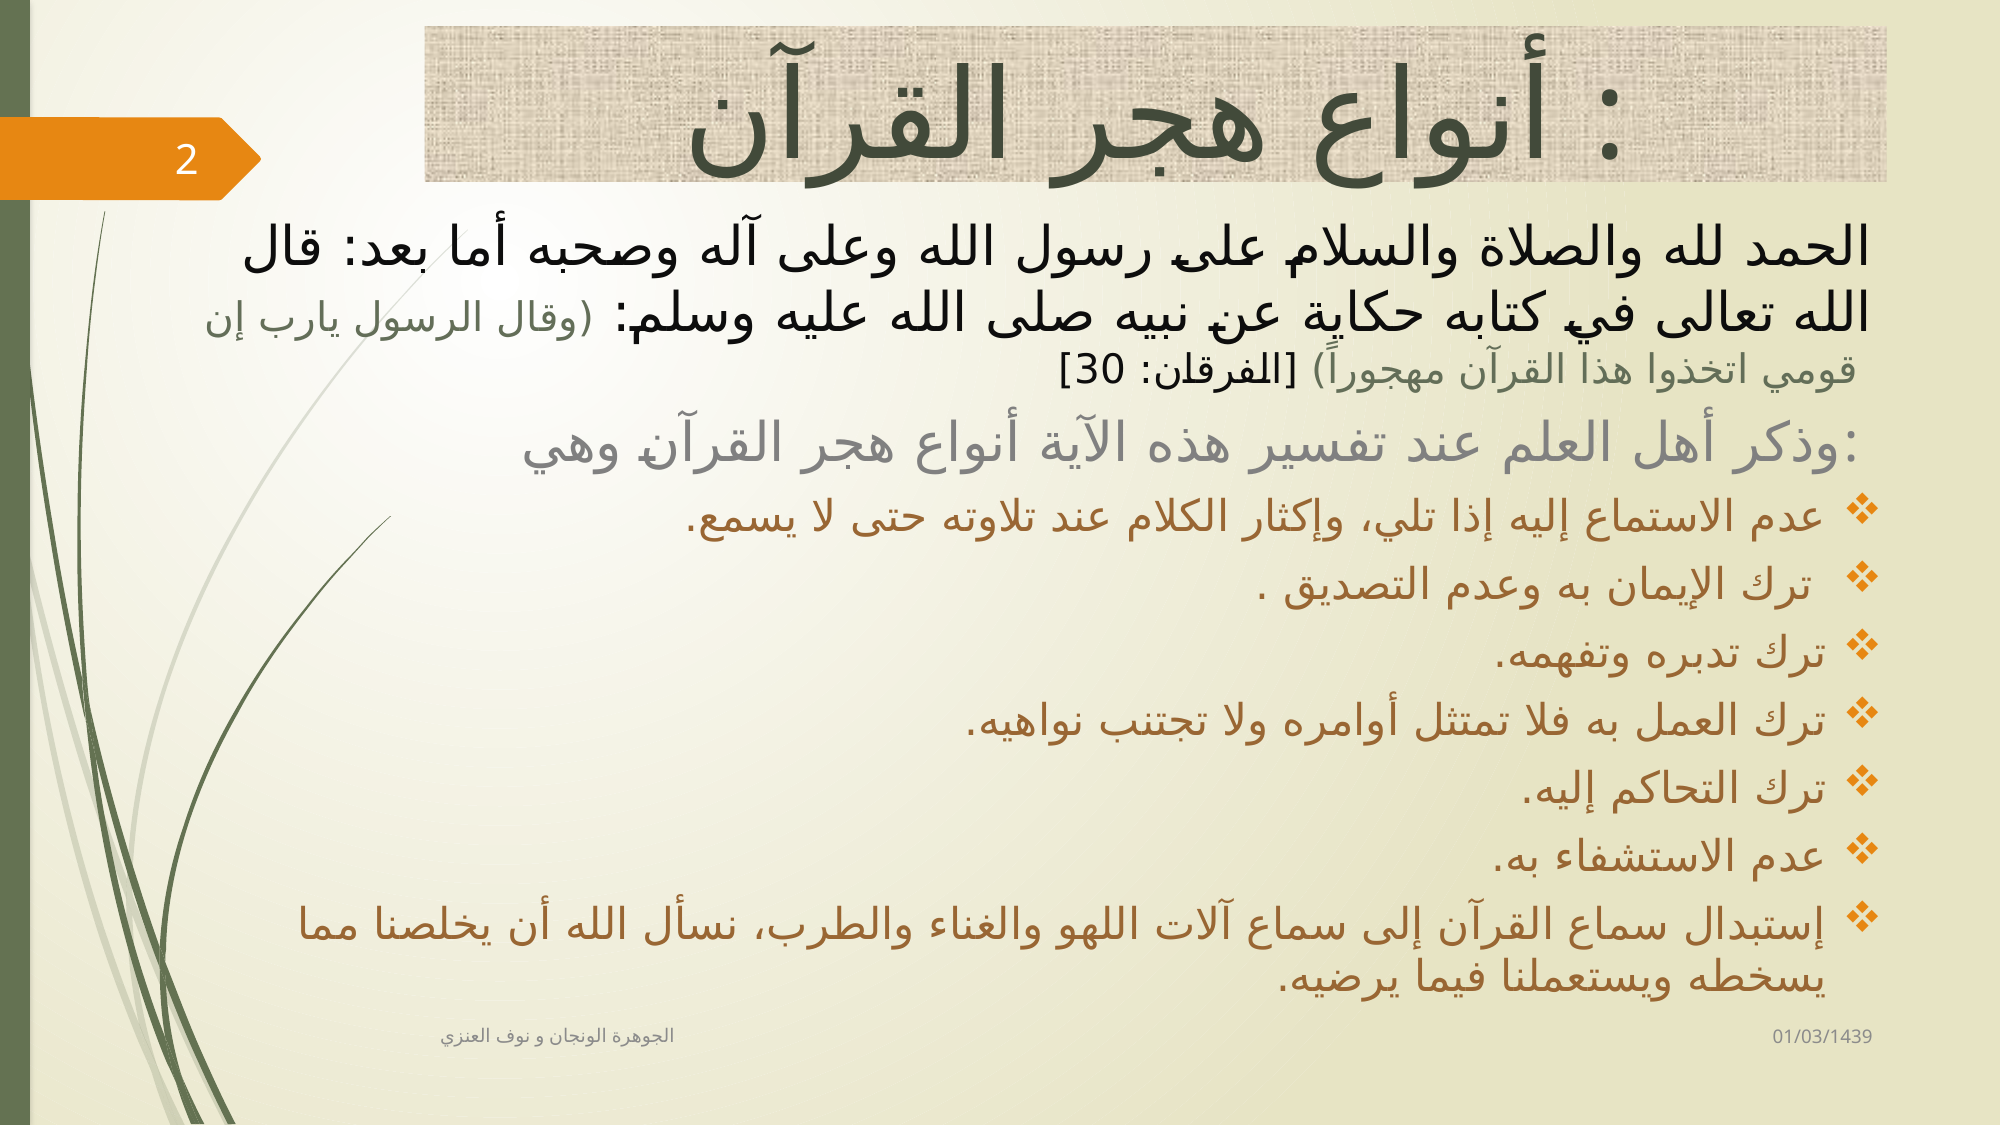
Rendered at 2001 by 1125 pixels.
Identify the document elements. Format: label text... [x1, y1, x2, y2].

footer الجوهرة الونجان و نوف العنزي [424, 1006, 1675, 1067]
list الحمد لله والصلاة والسلام على رسول الله وعلى آله وصحبه أما بعد: قال الله تعالى في كتابه حكاية عن نبيه صلى الله عليه وسلم: (وقال الرسول يارب إن قومي اتخذوا هذا القرآن مهجوراً) [الفرقان: 30] وذكر أهل العلم عند تفسير هذه الآية أنواع هجر القرآن وهي: عدم الاستماع إليه إذا تلي، وإكثار الكلام عند تلاوته حتى لا يسمع. ترك الإيمان به وعدم التصديق . ترك تدبره وتفهمه. ترك العمل به فلا تمتثل أوامره ولا تجتنب نواهيه. ترك التحاكم إليه. عدم الاستشفاء به. إستبدال سماع القرآن إلى سماع آلات اللهو والغناء والطرب، نسأل الله أن يخلصنا مما يسخطه ويستعملنا فيما يرضيه. [137, 203, 1888, 1017]
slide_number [1699, 1005, 1888, 1067]
title أنواع هجر القرآن : [424, 26, 1887, 182]
slide_number 2 [159, 131, 211, 192]
